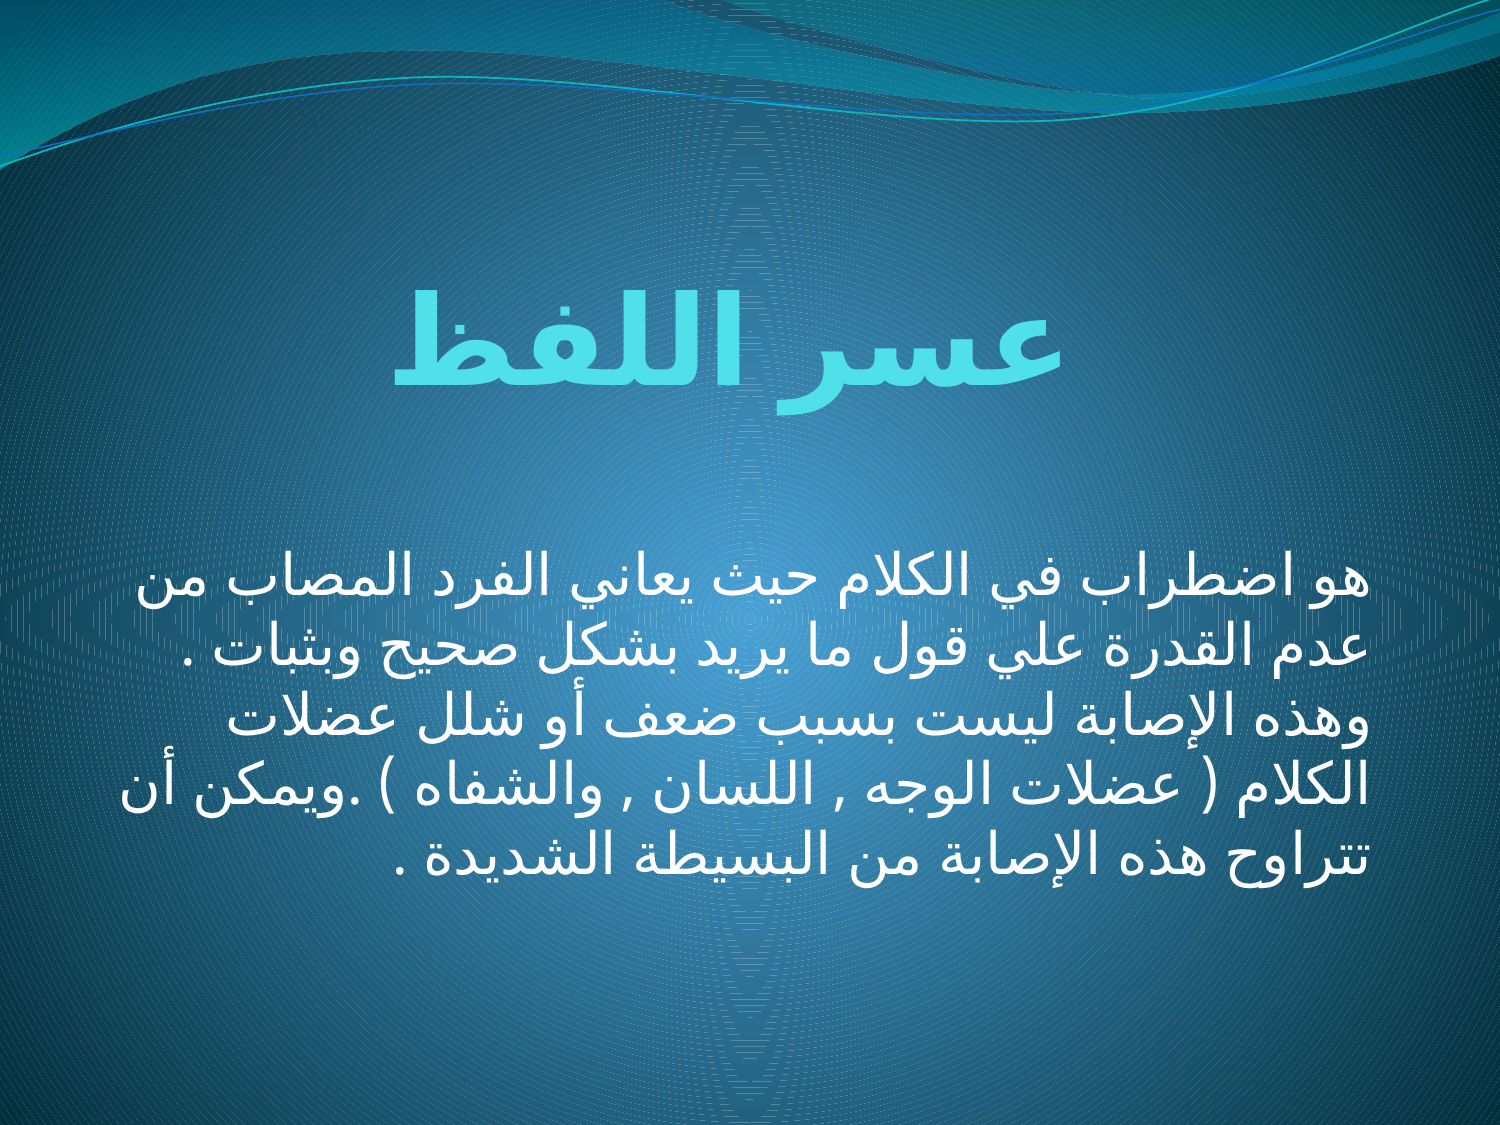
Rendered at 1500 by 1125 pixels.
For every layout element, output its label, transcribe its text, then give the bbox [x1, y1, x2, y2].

title عسر اللفظ [87, 152, 1376, 411]
subtitle هو اضطراب في الكلام حيث يعاني الفرد المصاب من عدم القدرة علي قول ما يريد بشكل صحيح وبثبات . وهذه الإصابة ليست بسبب ضعف أو شلل عضلات الكلام ( عضلات الوجه , اللسان , والشفاه ) .ويمكن أن تتراوح هذه الإصابة من البسيطة الشديدة . [87, 529, 1376, 938]
